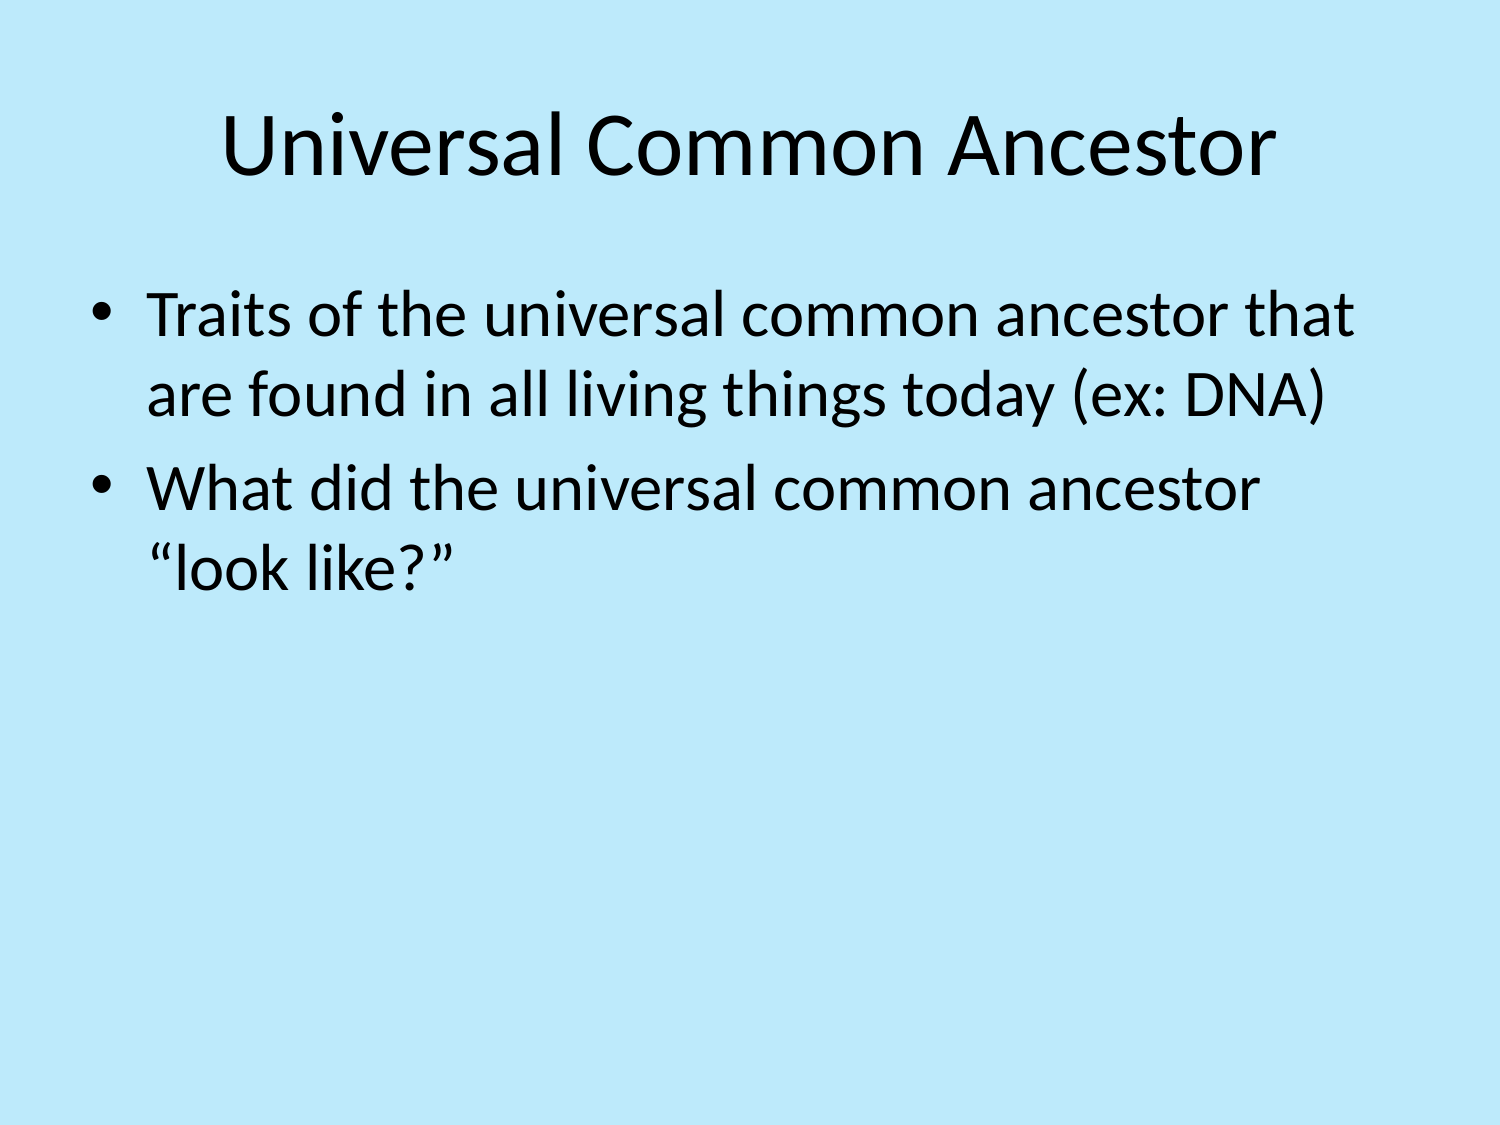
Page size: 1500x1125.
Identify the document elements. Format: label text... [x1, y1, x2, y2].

title Universal Common Ancestor [75, 45, 1425, 233]
list Traits of the universal common ancestor that are found in all living things today (ex: DNA) What did the universal common ancestor “look like?” [75, 262, 1425, 1005]
